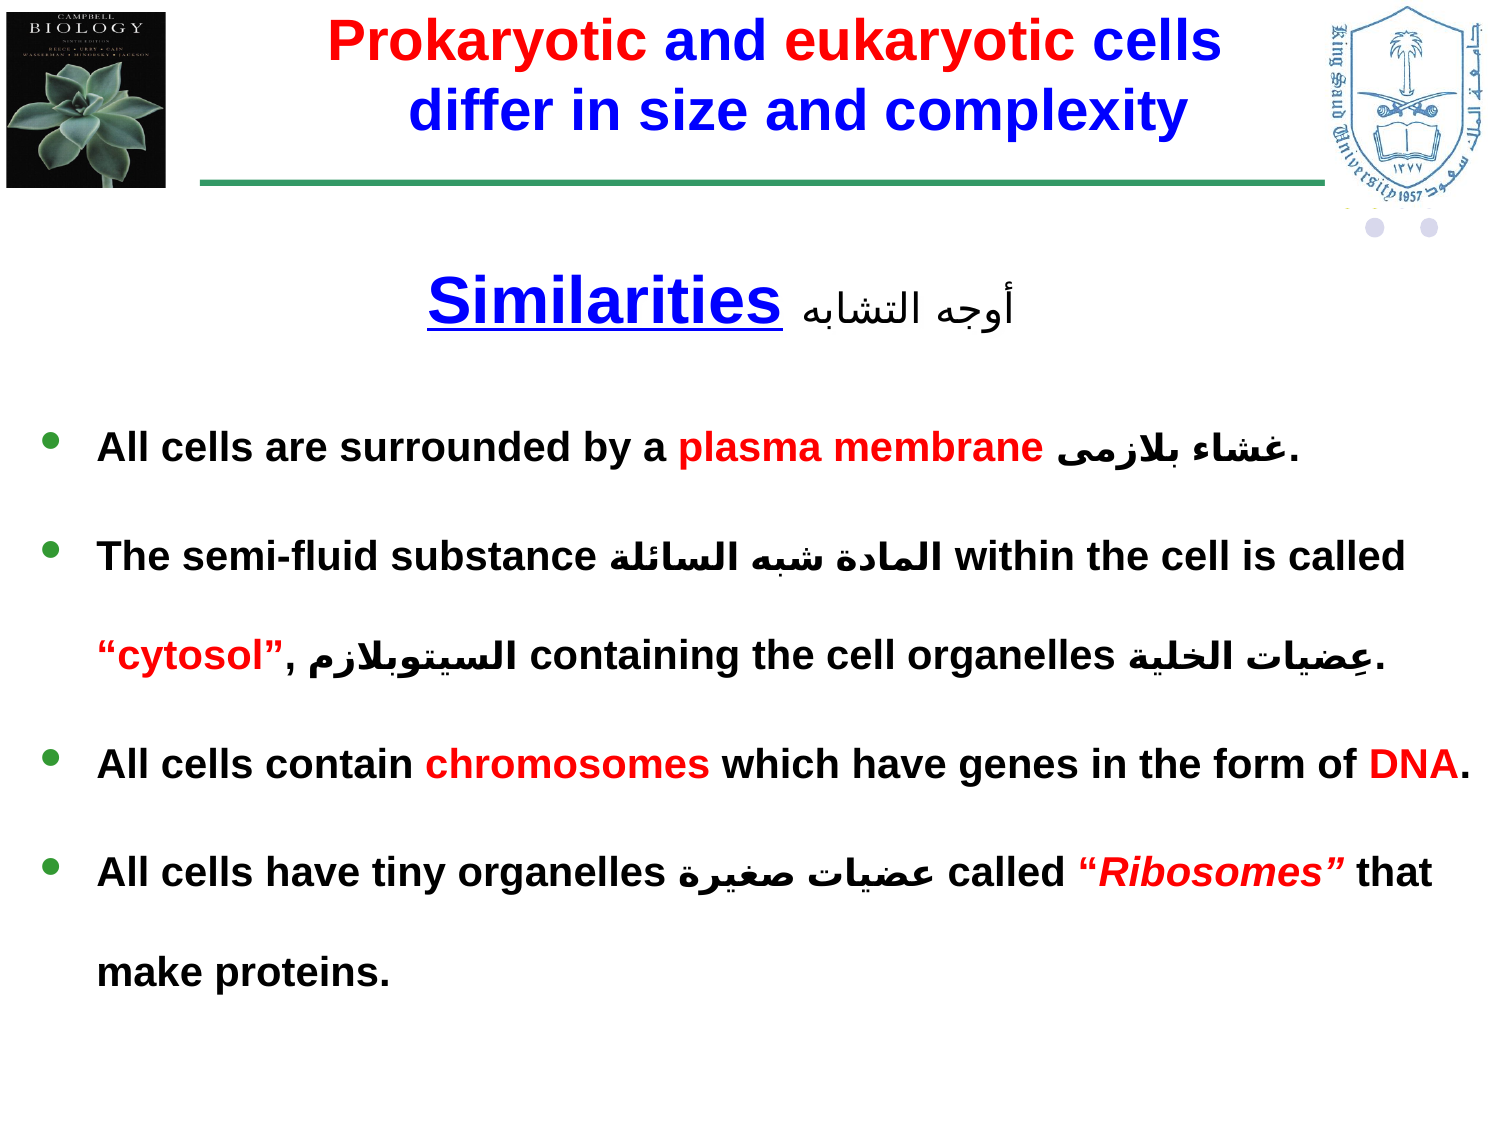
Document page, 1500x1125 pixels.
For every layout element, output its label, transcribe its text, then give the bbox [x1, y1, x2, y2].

text_box Similarities أوجه التشابه [412, 249, 1088, 345]
list All cells are surrounded by a plasma membrane غشاء بلازمى. The semi-fluid substance المادة شبه السائلة within the cell is called “cytosol”, السيتوبلازم containing the cell organelles عِضيات الخلية. All cells contain chromosomes which have genes in the form of DNA. All cells have tiny organelles عضيات صغيرة called “Ribosomes” that make proteins. [24, 362, 1488, 1016]
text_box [5, 0, 1488, 209]
